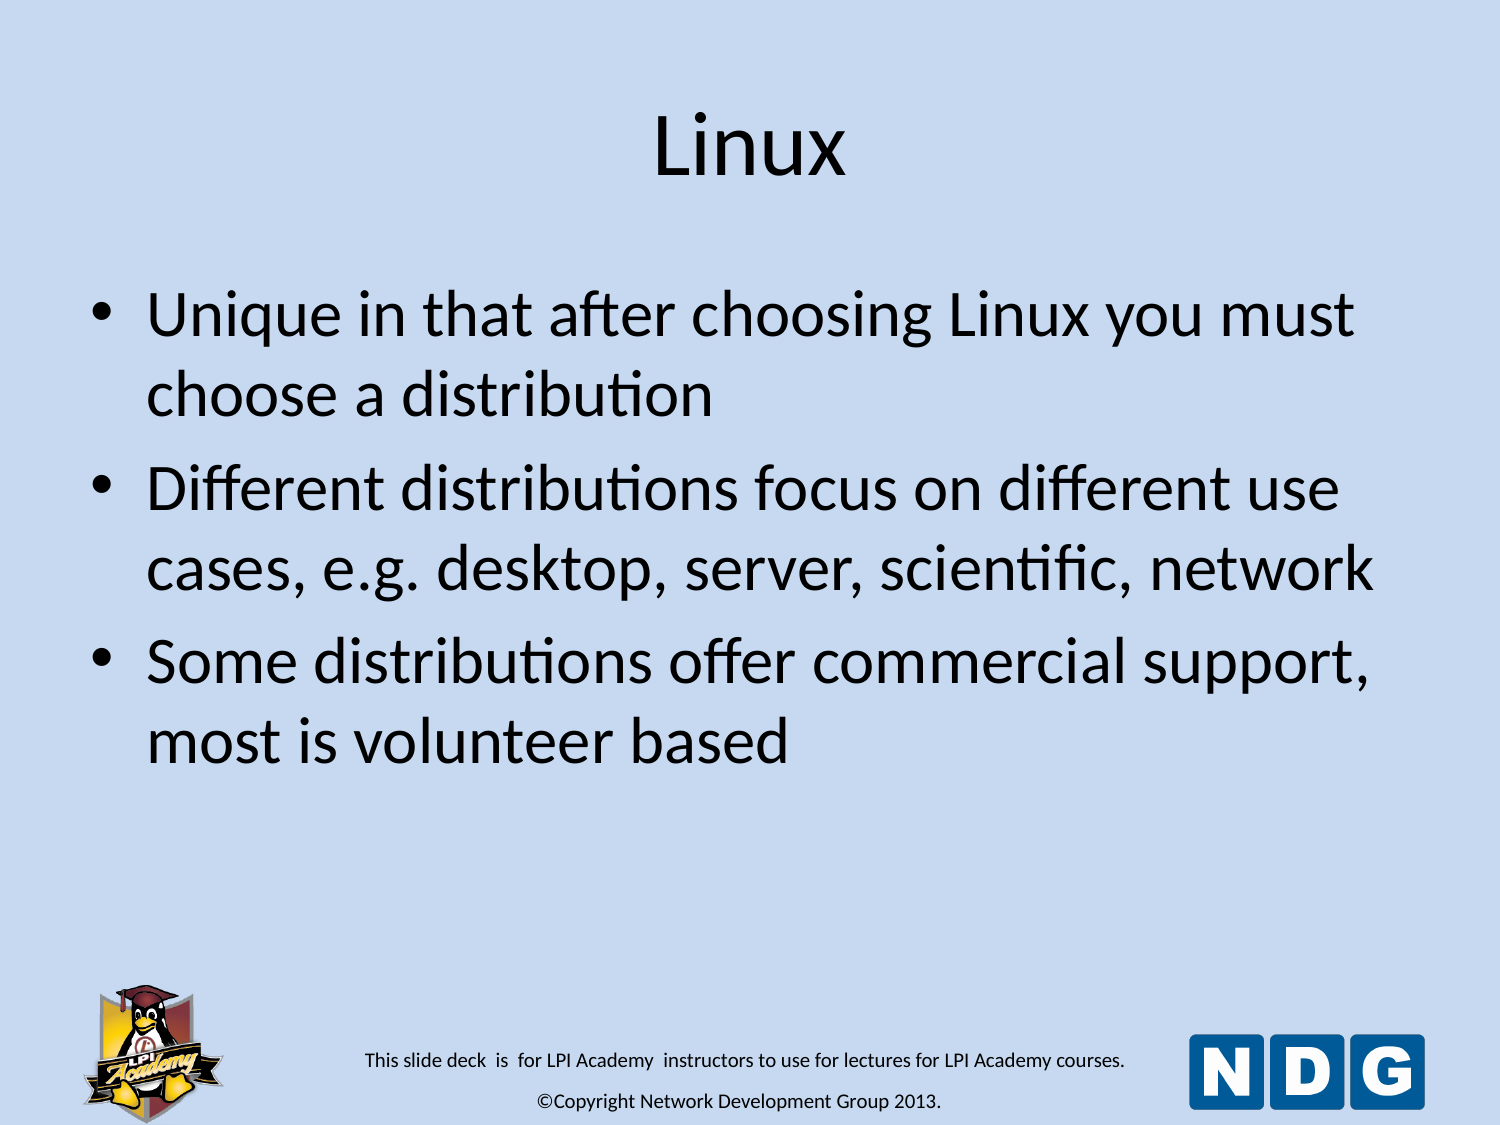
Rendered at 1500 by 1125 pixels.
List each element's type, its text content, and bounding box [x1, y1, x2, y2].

list Unique in that after choosing Linux you must choose a distribution Different distributions focus on different use cases, e.g. desktop, server, scientific, network Some distributions offer commercial support, most is volunteer based [75, 262, 1425, 1005]
title Linux [75, 45, 1425, 233]
picture [75, 1005, 229, 1125]
picture [1189, 1034, 1425, 1110]
